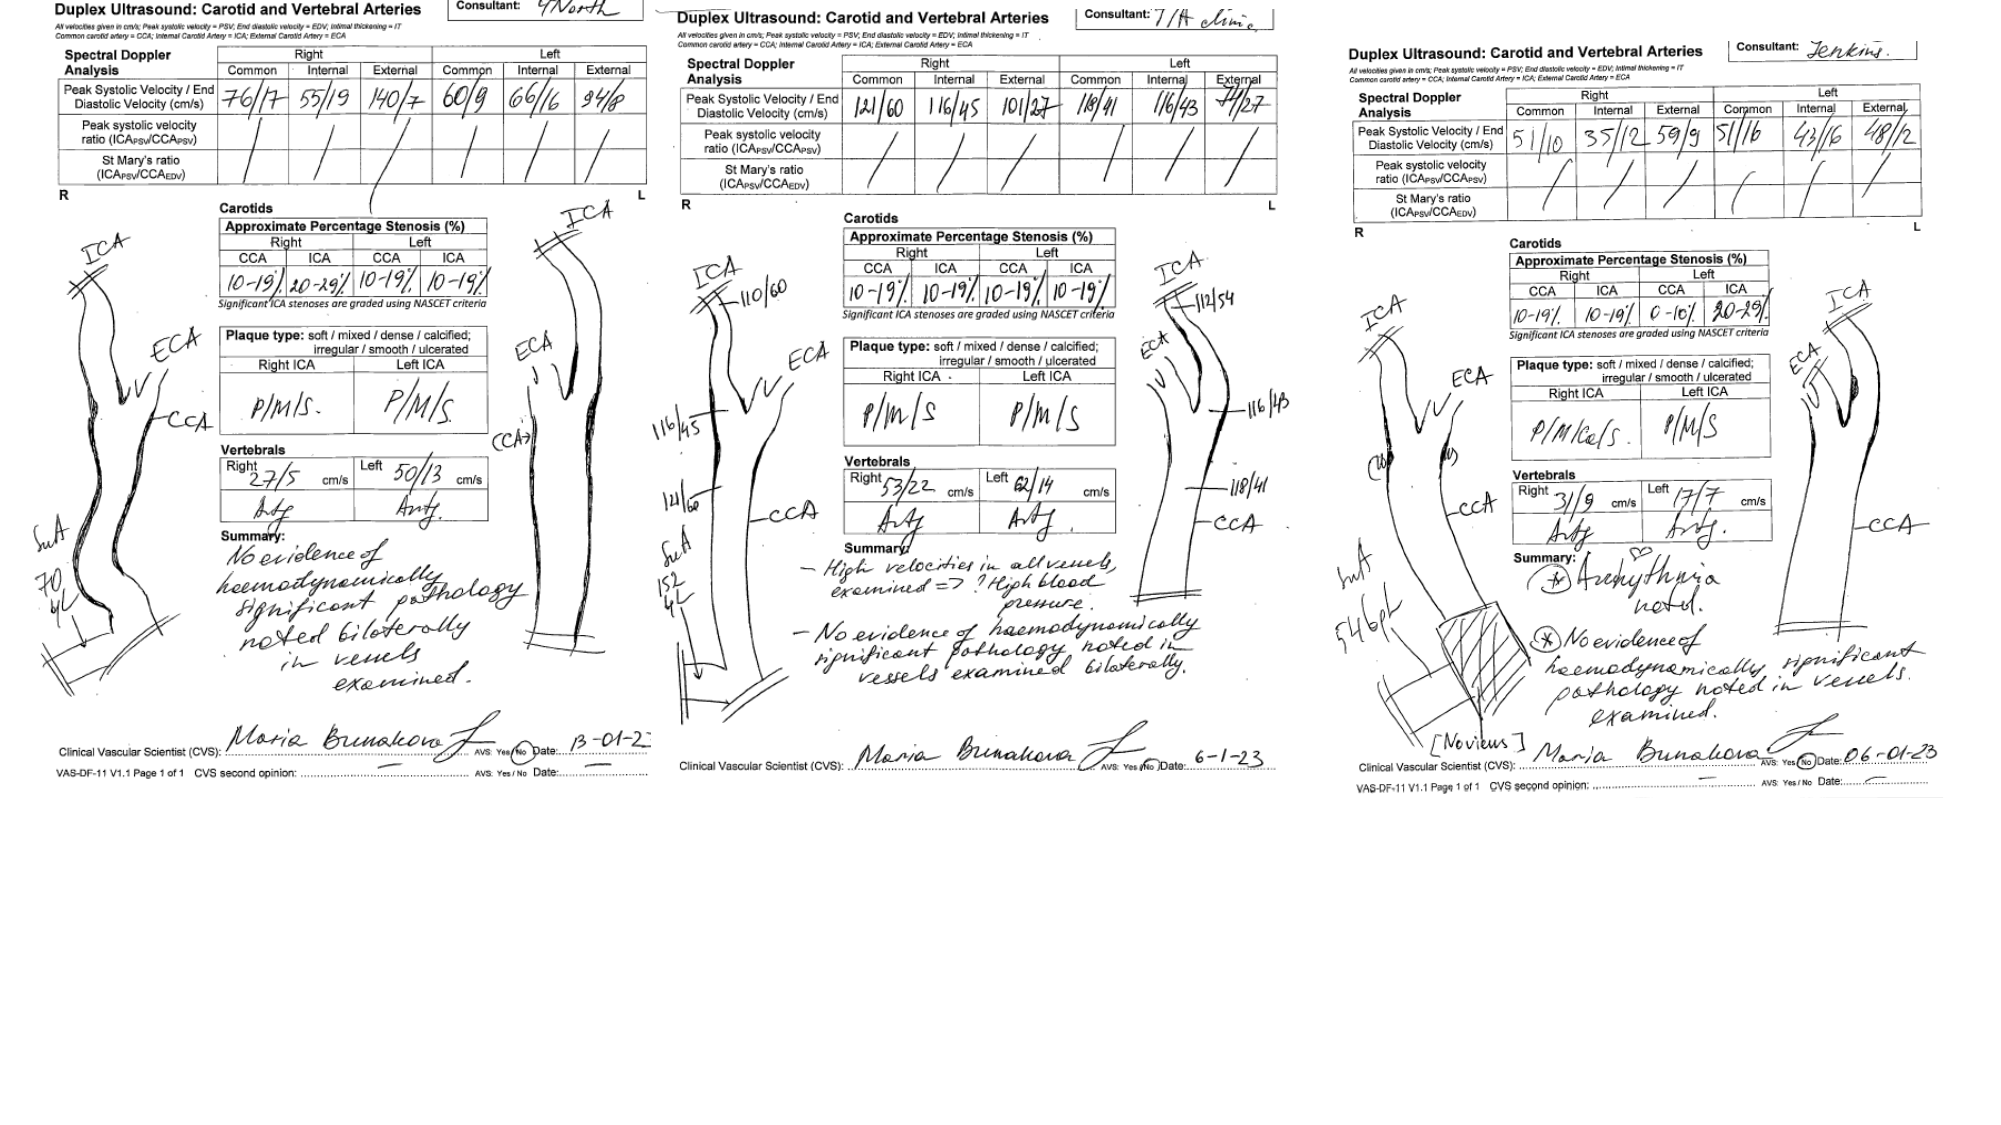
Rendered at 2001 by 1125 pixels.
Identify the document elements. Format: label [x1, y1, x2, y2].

picture [31, 0, 1296, 781]
picture [1334, 41, 1944, 798]
